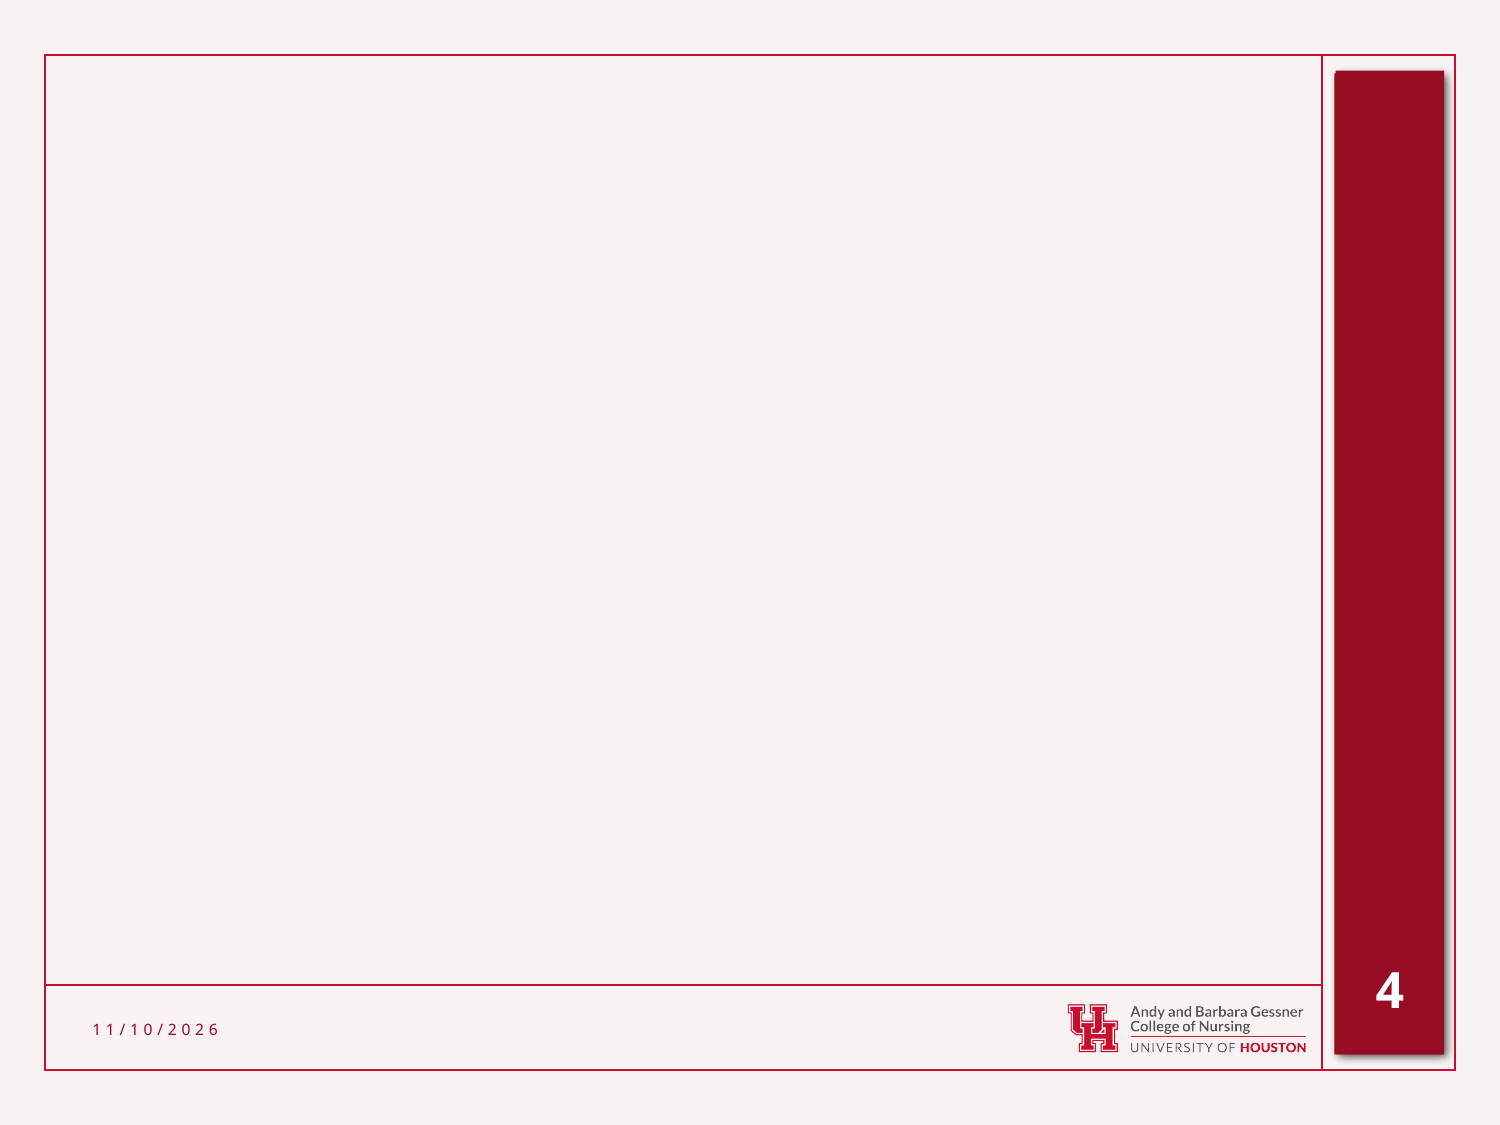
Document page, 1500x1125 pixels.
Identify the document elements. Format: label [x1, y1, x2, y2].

picture [1063, 992, 1331, 1065]
slide_number [77, 1007, 466, 1055]
